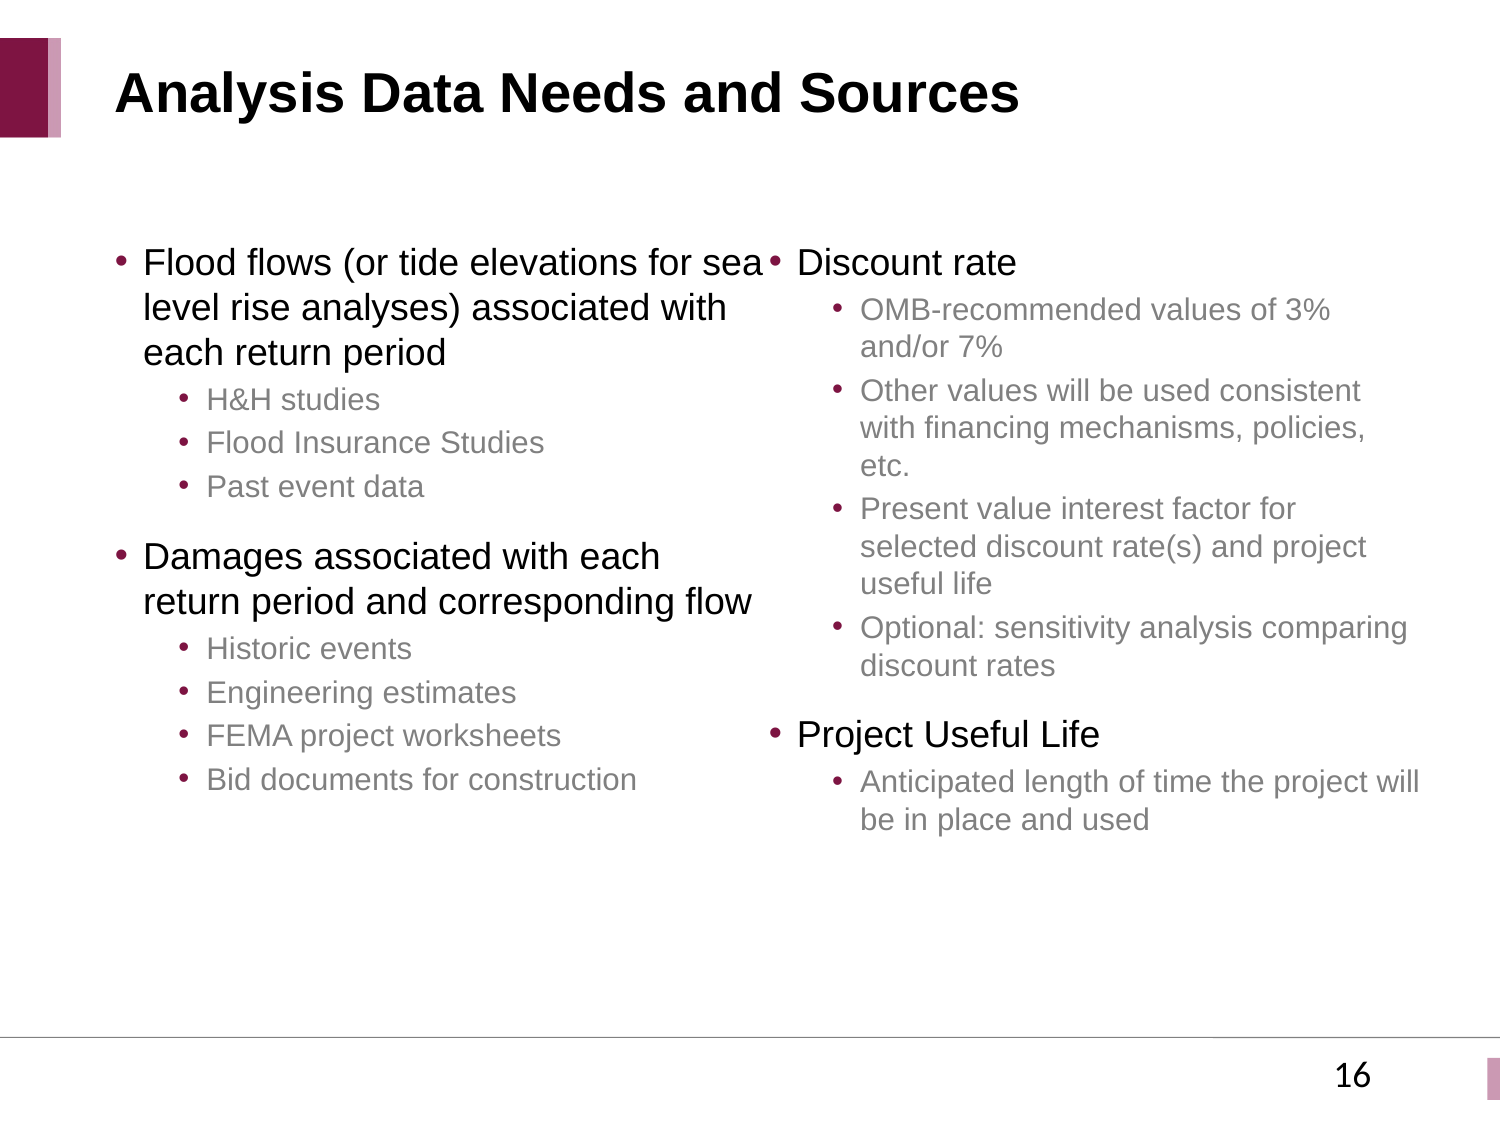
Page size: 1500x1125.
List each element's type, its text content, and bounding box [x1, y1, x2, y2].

slide_number 16 [1037, 1042, 1397, 1103]
title Analysis Data Needs and Sources [99, 37, 1438, 143]
list Flood flows (or tide elevations for sea level rise analyses) associated with each return period H&H studies Flood Insurance Studies Past event data Damages associated with each return period and corresponding flow Historic events Engineering estimates FEMA project worksheets Bid documents for construction Discount rate OMB-recommended values of 3% and/or 7% Other values will be used consistent with financing mechanisms, policies, etc. Present value interest factor for selected discount rate(s) and project useful life Optional: sensitivity analysis comparing discount rates Project Useful Life Anticipated length of time the project will be in place and used [99, 230, 1438, 918]
picture [0, 37, 63, 138]
